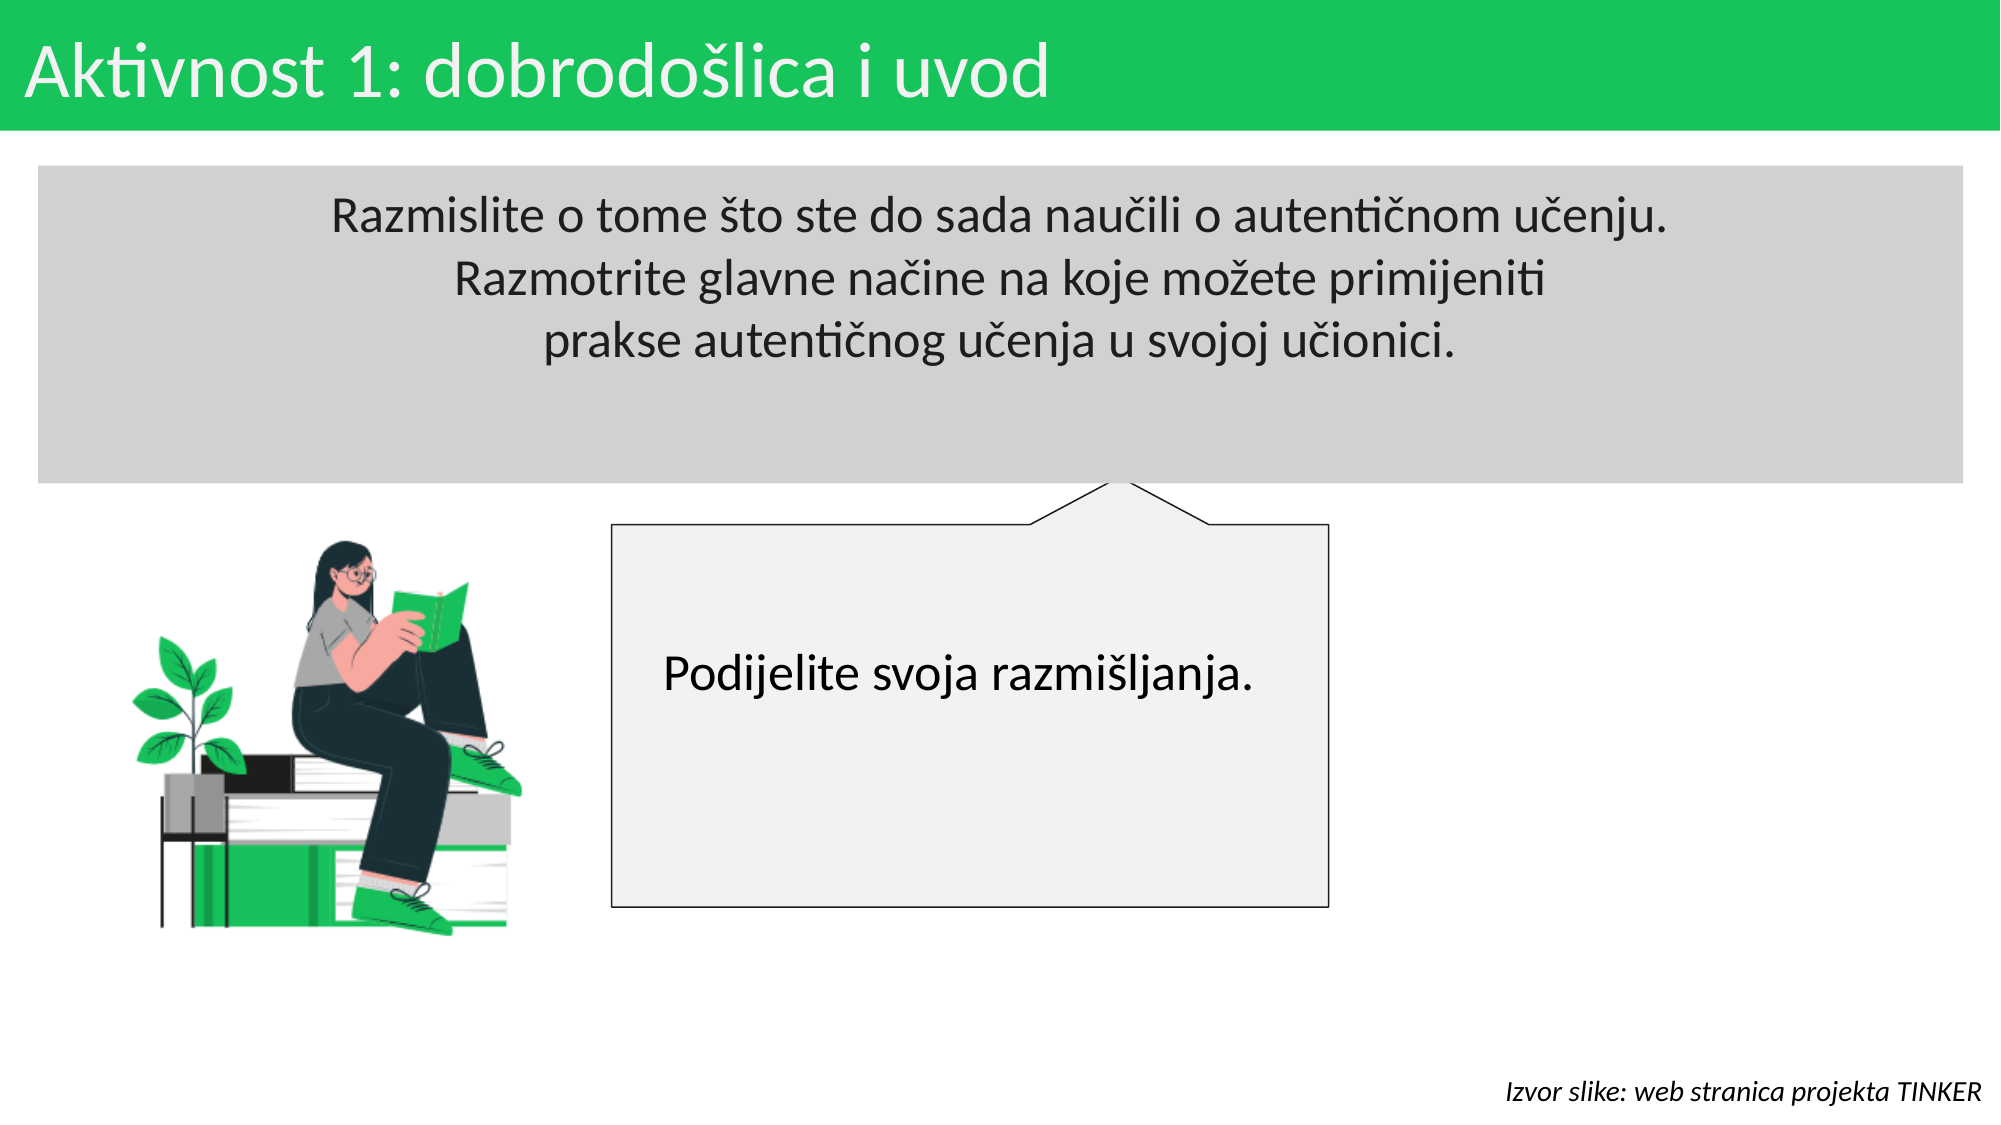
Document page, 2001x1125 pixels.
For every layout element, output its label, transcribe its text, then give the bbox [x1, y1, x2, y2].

picture [128, 534, 531, 947]
title Aktivnost 1: dobrodošlica i uvod [16, 13, 1976, 131]
text_box [16, 144, 1976, 1108]
text_box Izvor slike: web stranica projekta TINKER [1487, 1057, 2000, 1114]
text_box Razmislite o tome što ste do sada naučili o autentičnom učenju. Razmotrite glavne načine na koje možete primijeniti prakse autentičnog učenja u svojoj učionici. [38, 165, 1964, 484]
text_box Podijelite svoja razmišljanja. [612, 561, 1307, 907]
